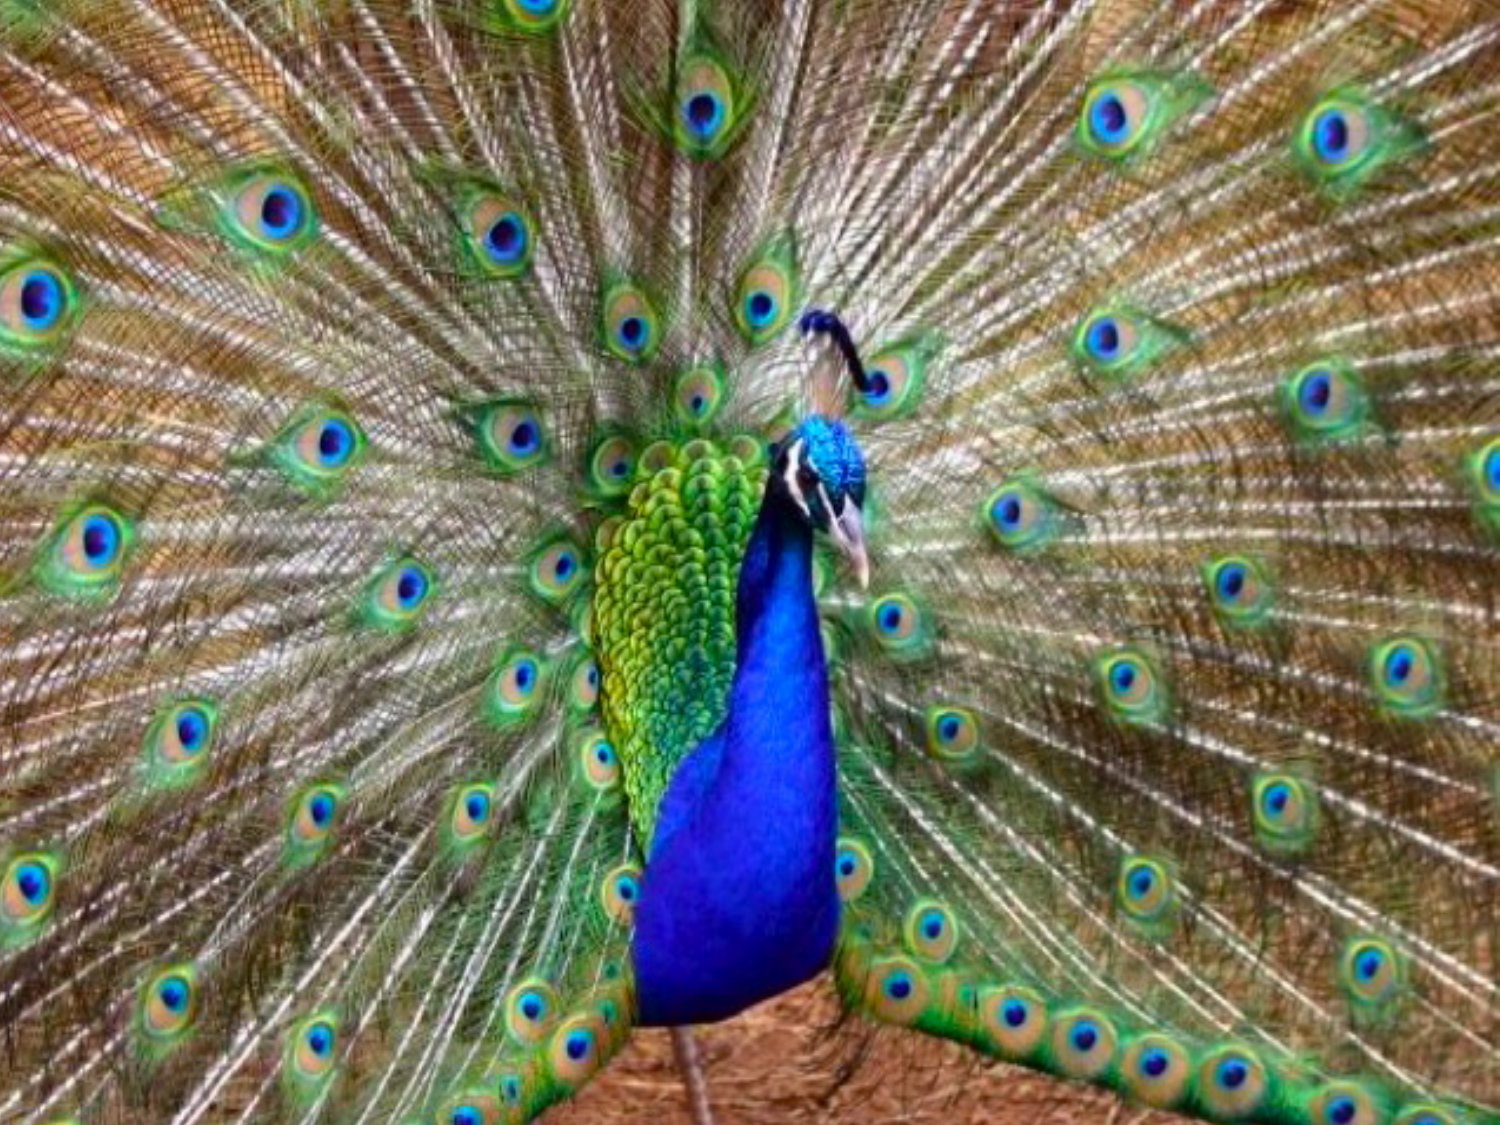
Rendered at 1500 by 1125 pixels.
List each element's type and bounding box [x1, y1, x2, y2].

list [0, 0, 1500, 1125]
